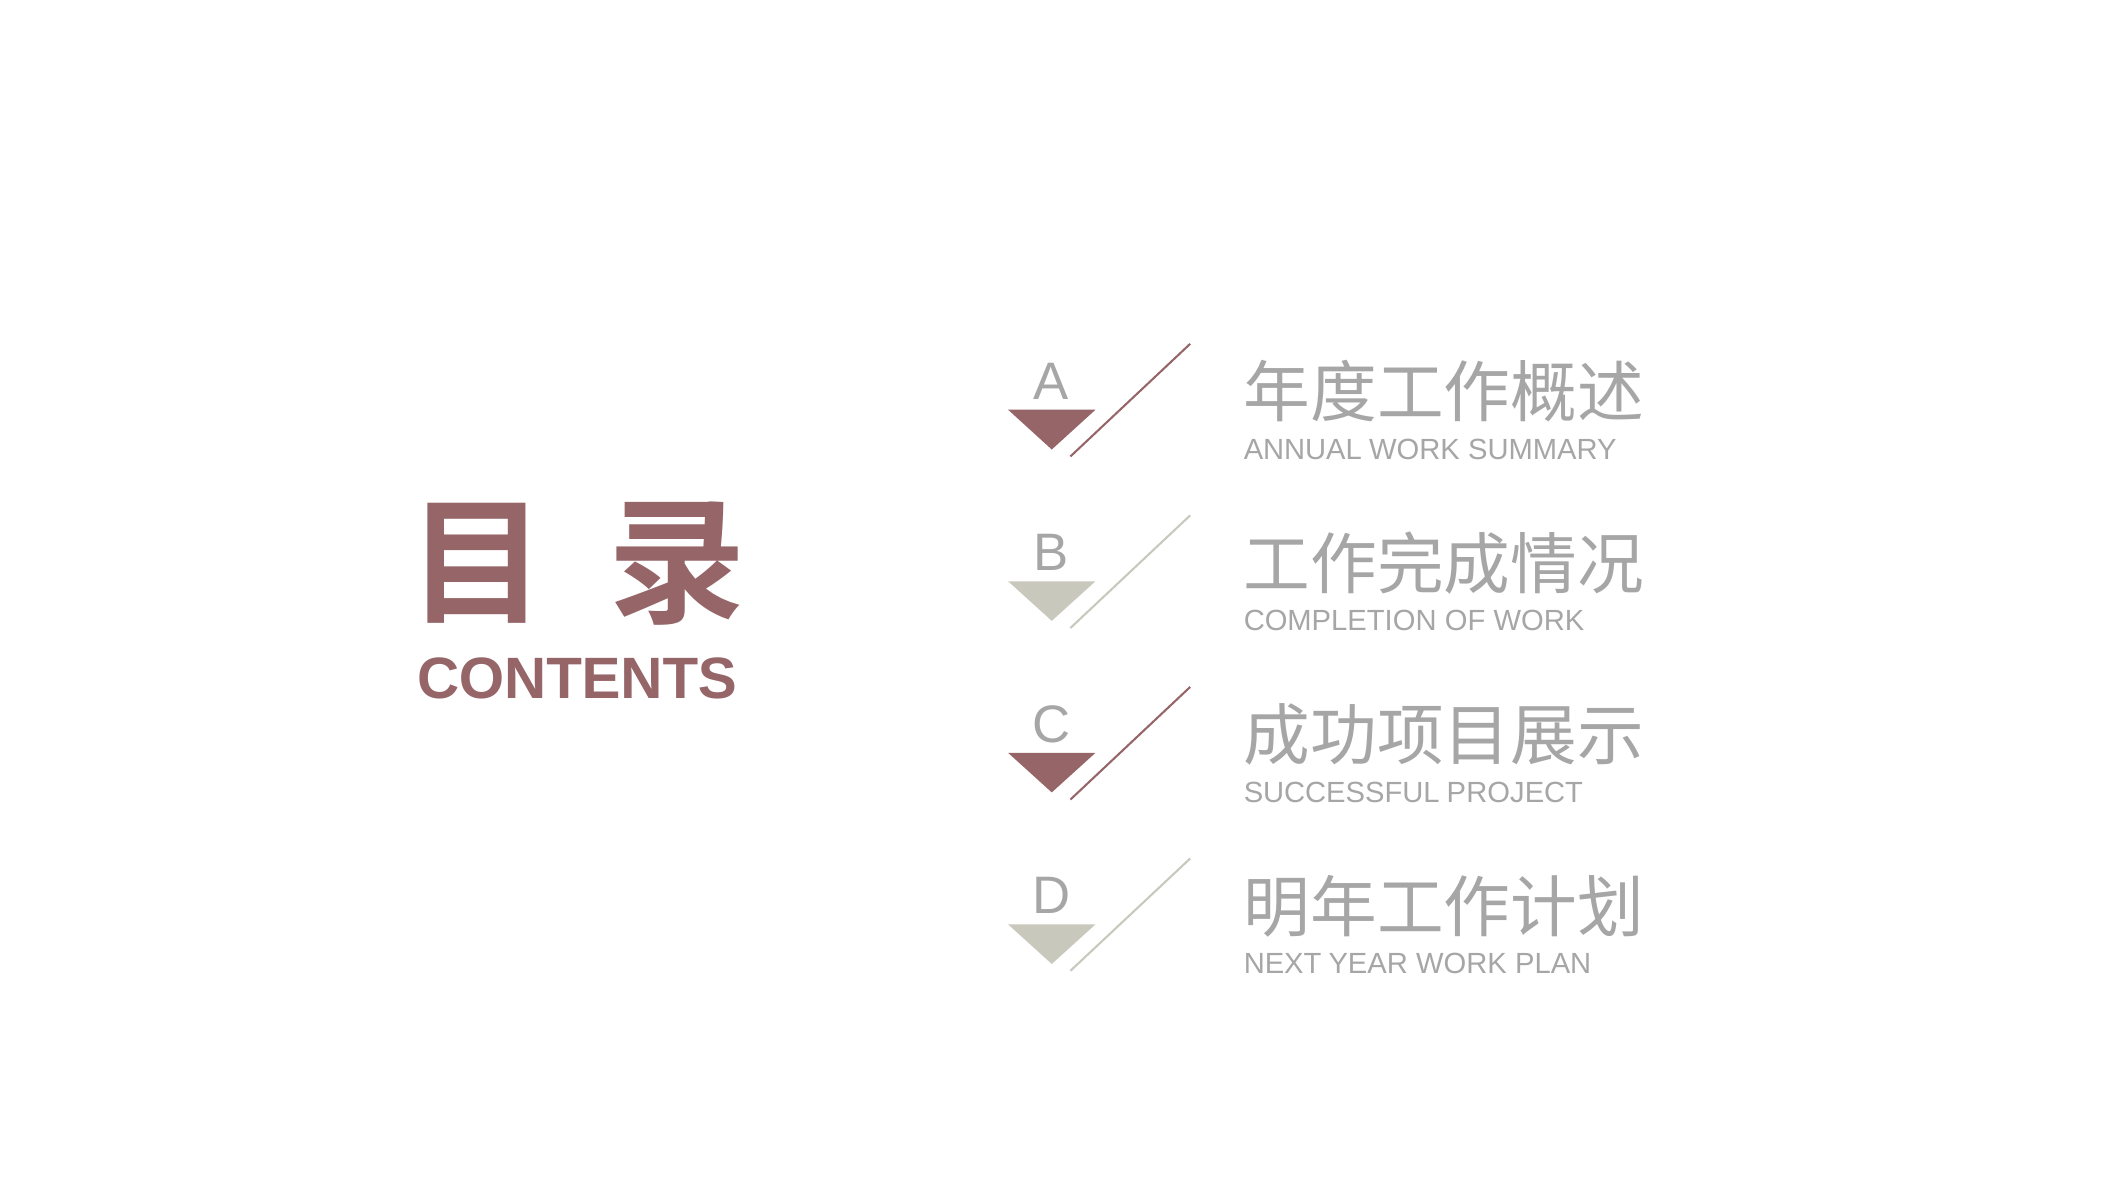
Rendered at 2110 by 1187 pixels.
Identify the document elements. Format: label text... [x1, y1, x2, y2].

text_box 目 录 [341, 474, 813, 640]
text_box 工作完成情况 COMPLETION OF WORK [1243, 521, 1747, 637]
text_box 成功项目展示 SUCCESSFUL PROJECT [1243, 693, 1747, 809]
text_box 年度工作概述 ANNUAL WORK SUMMARY [1243, 350, 1747, 466]
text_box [1005, 858, 1191, 971]
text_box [1005, 343, 1191, 457]
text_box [1005, 686, 1191, 800]
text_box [1005, 515, 1191, 629]
text_box 明年工作计划 NEXT YEAR WORK PLAN [1243, 864, 1747, 980]
text_box CONTENTS [343, 640, 811, 711]
